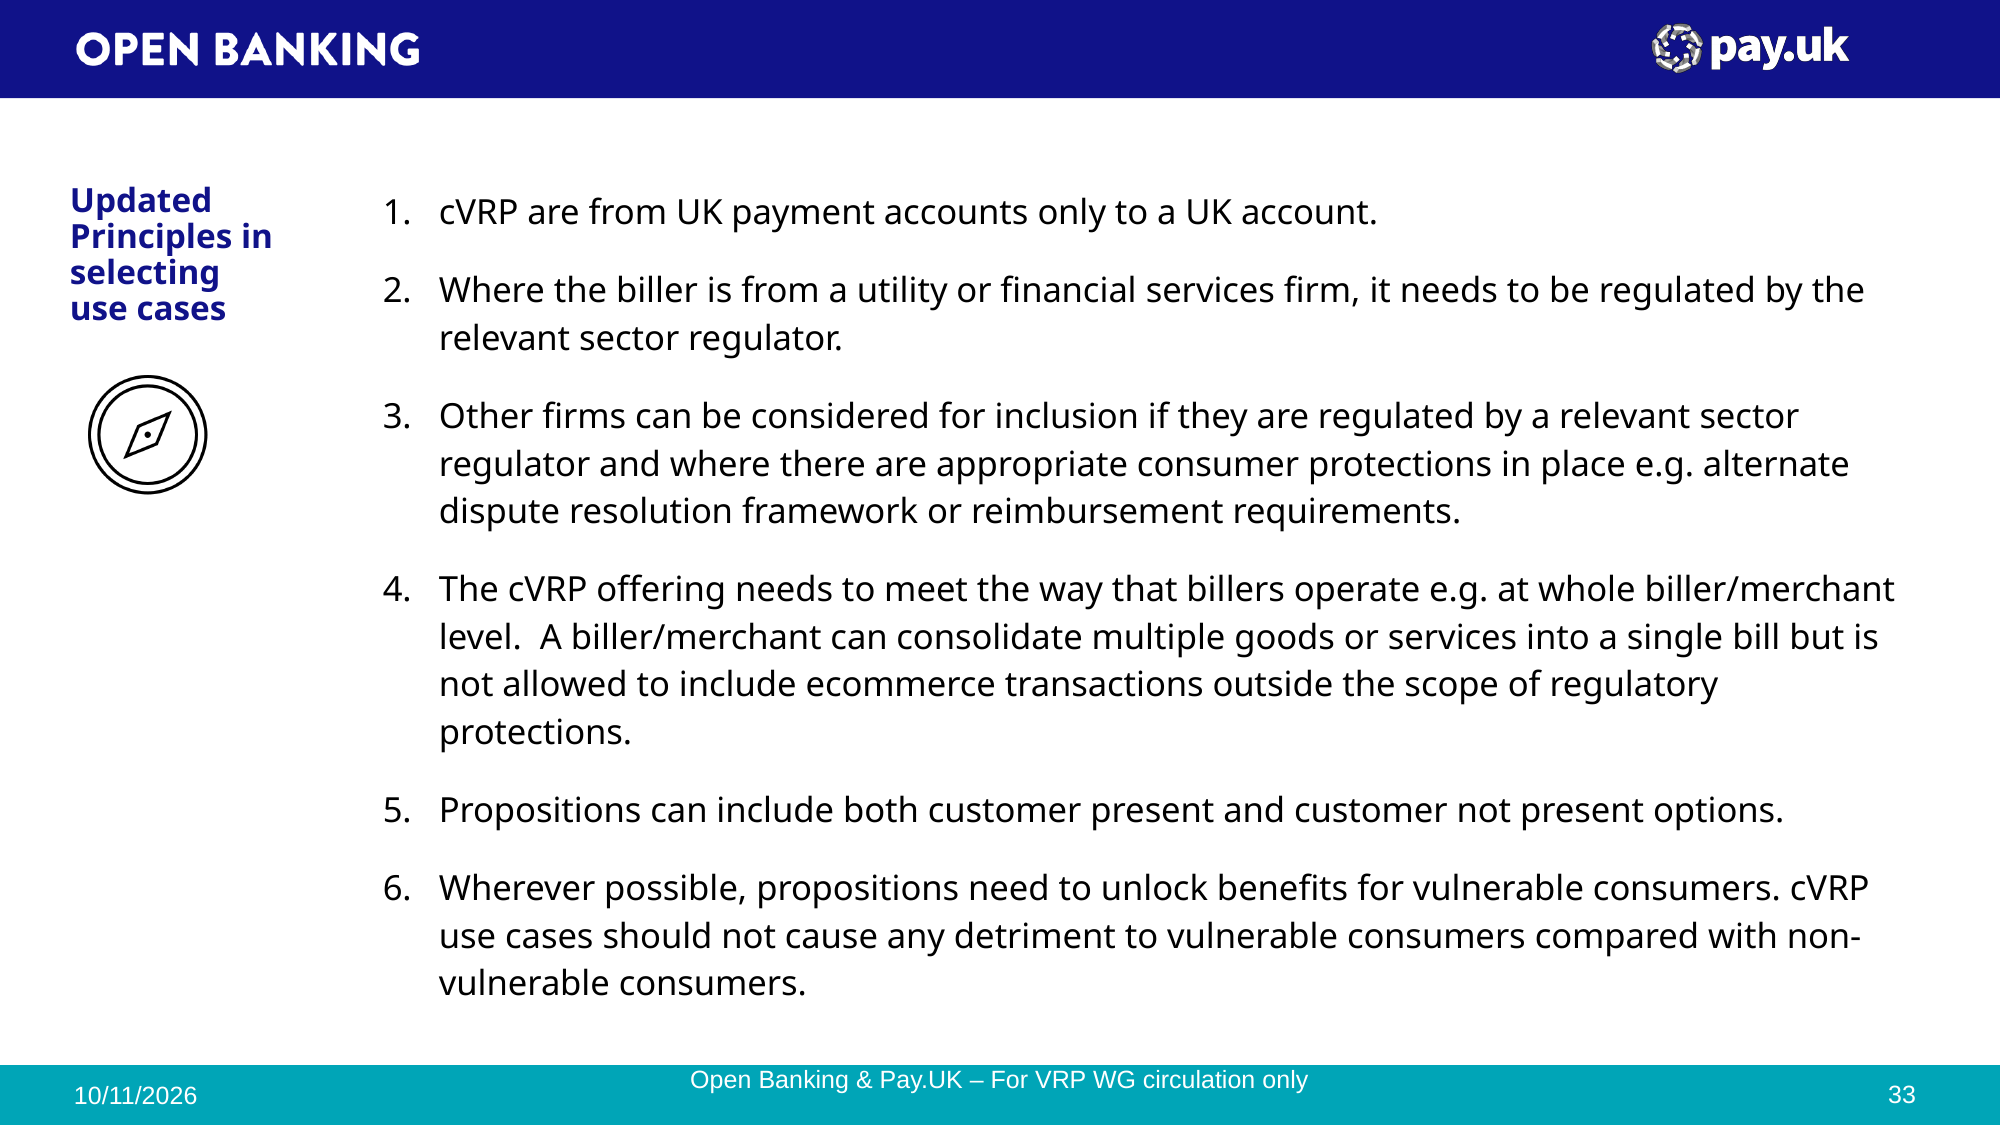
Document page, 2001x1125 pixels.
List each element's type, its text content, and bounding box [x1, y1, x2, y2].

slide_number 33 [1412, 1064, 1932, 1124]
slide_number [59, 1065, 509, 1125]
title Updated Principles in selecting use cases [54, 176, 291, 453]
picture [43, 0, 452, 99]
list cVRP are from UK payment accounts only to a UK account. Where the biller is from a utility or financial services firm, it needs to be regulated by the relevant sector regulator. Other firms can be considered for inclusion if they are regulated by a relevant sector regulator and where there are appropriate consumer protections in place e.g. alternate dispute resolution framework or reimbursement requirements. The cVRP offering needs to meet the way that billers operate e.g. at whole biller/merchant level. A biller/merchant can consolidate multiple goods or services into a single bill but is not allowed to include ecommerce transactions outside the scope of regulatory protections. Propositions can include both customer present and customer not present options. Wherever possible, propositions need to unlock benefits for vulnerable consumers. cVRP use cases should not cause any detriment to vulnerable consumers compared with non-vulnerable consumers. [367, 176, 1925, 1017]
picture [1644, 12, 1856, 78]
footer Open Banking & Pay.UK – For VRP WG circulation only [662, 1064, 1338, 1124]
picture [72, 359, 223, 510]
